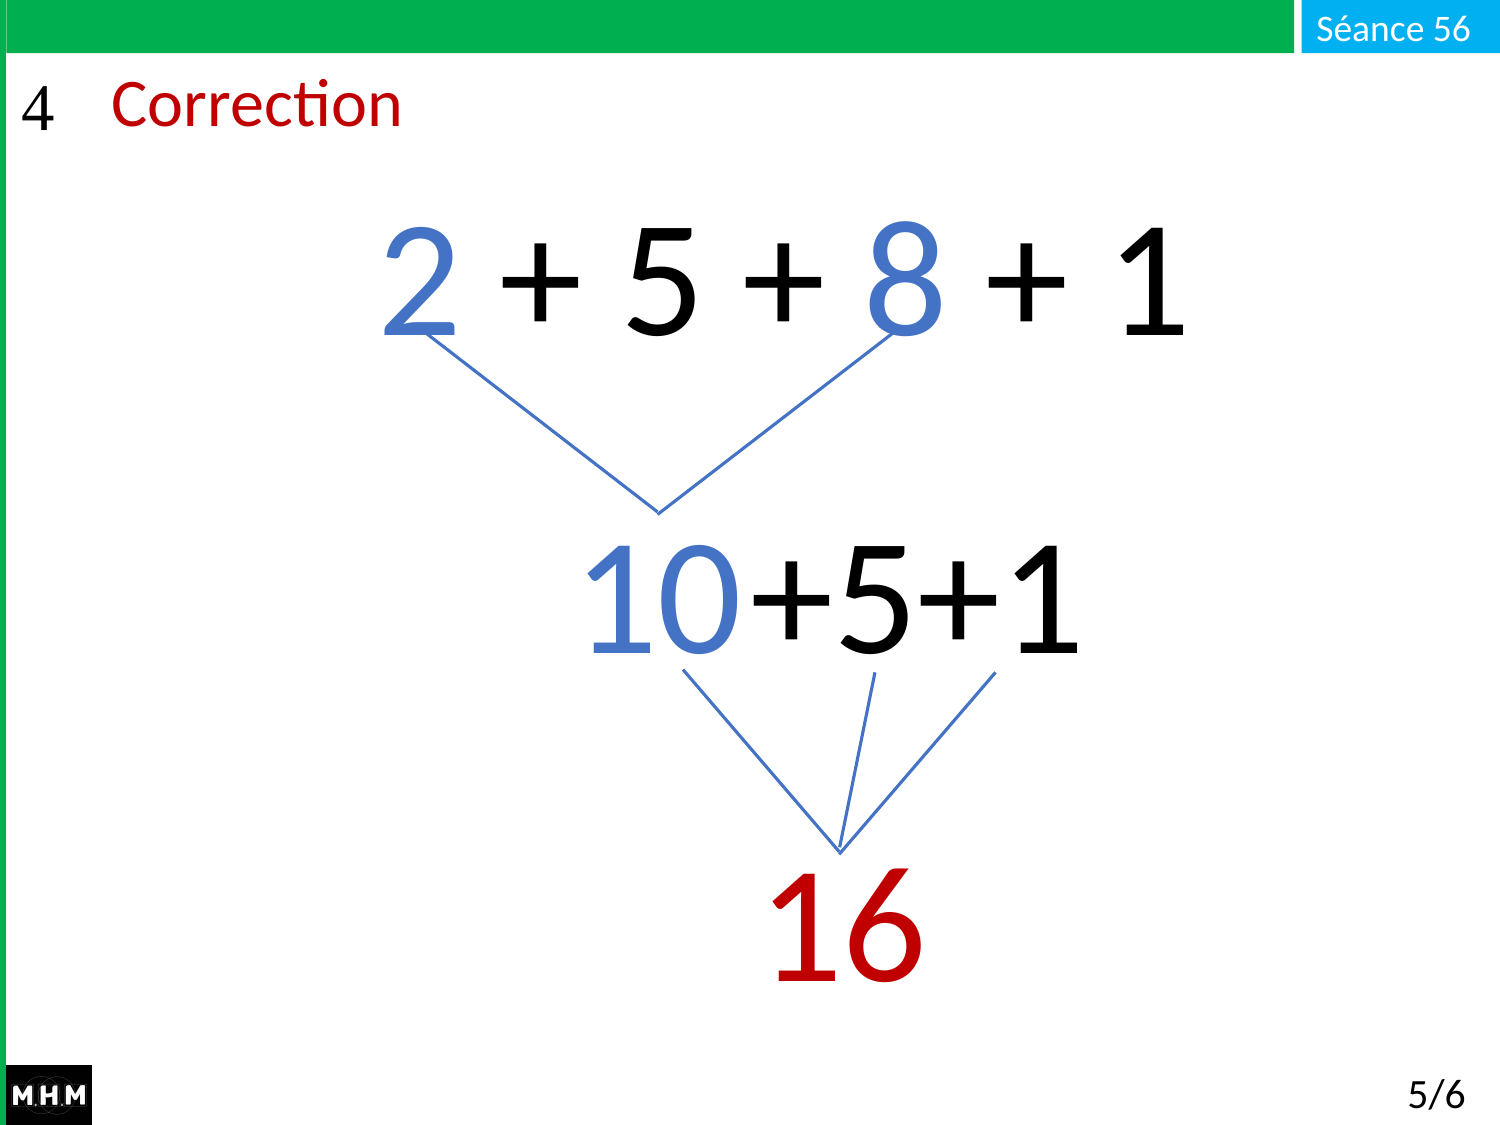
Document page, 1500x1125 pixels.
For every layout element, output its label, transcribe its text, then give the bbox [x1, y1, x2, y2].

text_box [421, 329, 894, 515]
text_box +5+1 [735, 479, 1151, 695]
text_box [682, 669, 996, 855]
list 5/6 [1373, 1064, 1500, 1125]
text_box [839, 672, 875, 848]
text_box 2 + 5 + 8 + 1 [362, 160, 1272, 376]
picture [6, 1065, 92, 1125]
text_box 16 [743, 855, 965, 1023]
text_box 10 [558, 515, 735, 695]
title Correction [96, 60, 1391, 150]
